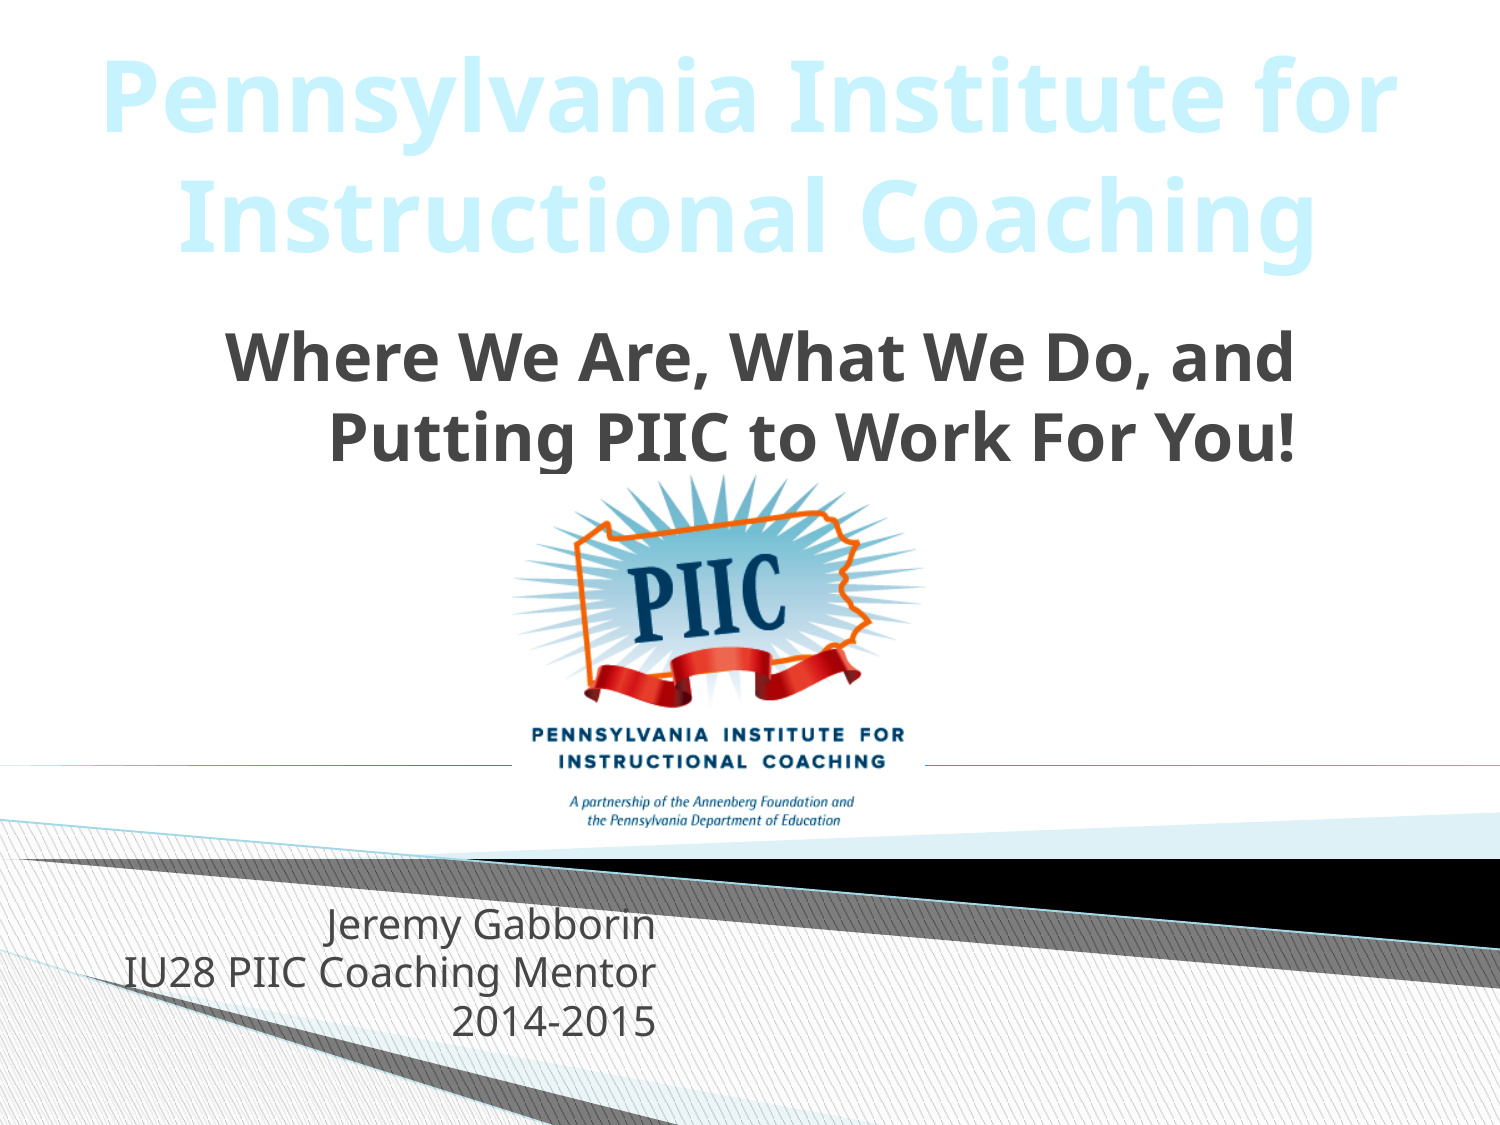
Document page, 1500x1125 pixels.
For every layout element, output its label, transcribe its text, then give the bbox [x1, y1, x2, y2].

text_box Pennsylvania Institute for Instructional Coaching [0, 24, 1500, 283]
picture [512, 474, 926, 829]
subtitle Jeremy Gabborin IU28 PIIC Coaching Mentor 2014-2015 [62, 900, 675, 1063]
title Where We Are, What We Do, and Putting PIIC to Work For You! [37, 283, 1313, 483]
picture [5, 859, 1500, 989]
picture [362, 1063, 679, 1125]
